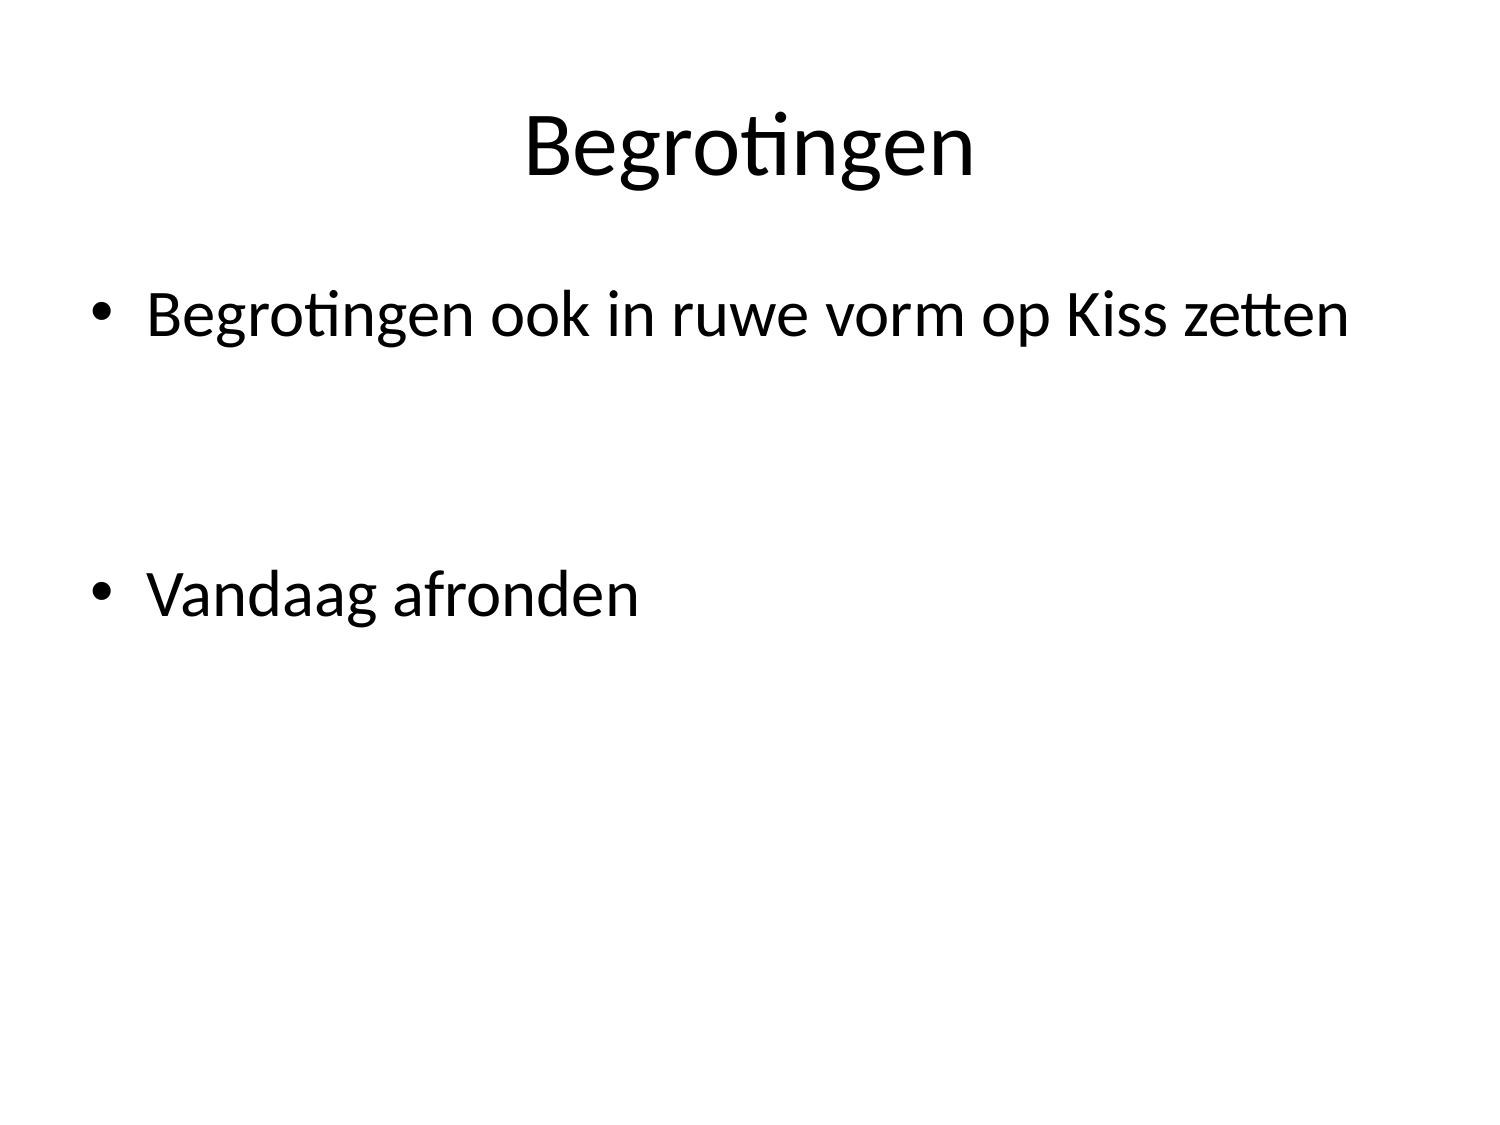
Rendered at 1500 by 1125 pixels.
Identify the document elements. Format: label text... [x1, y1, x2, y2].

list Begrotingen ook in ruwe vorm op Kiss zetten Vandaag afronden [75, 262, 1425, 1005]
title Begrotingen [75, 45, 1425, 233]
